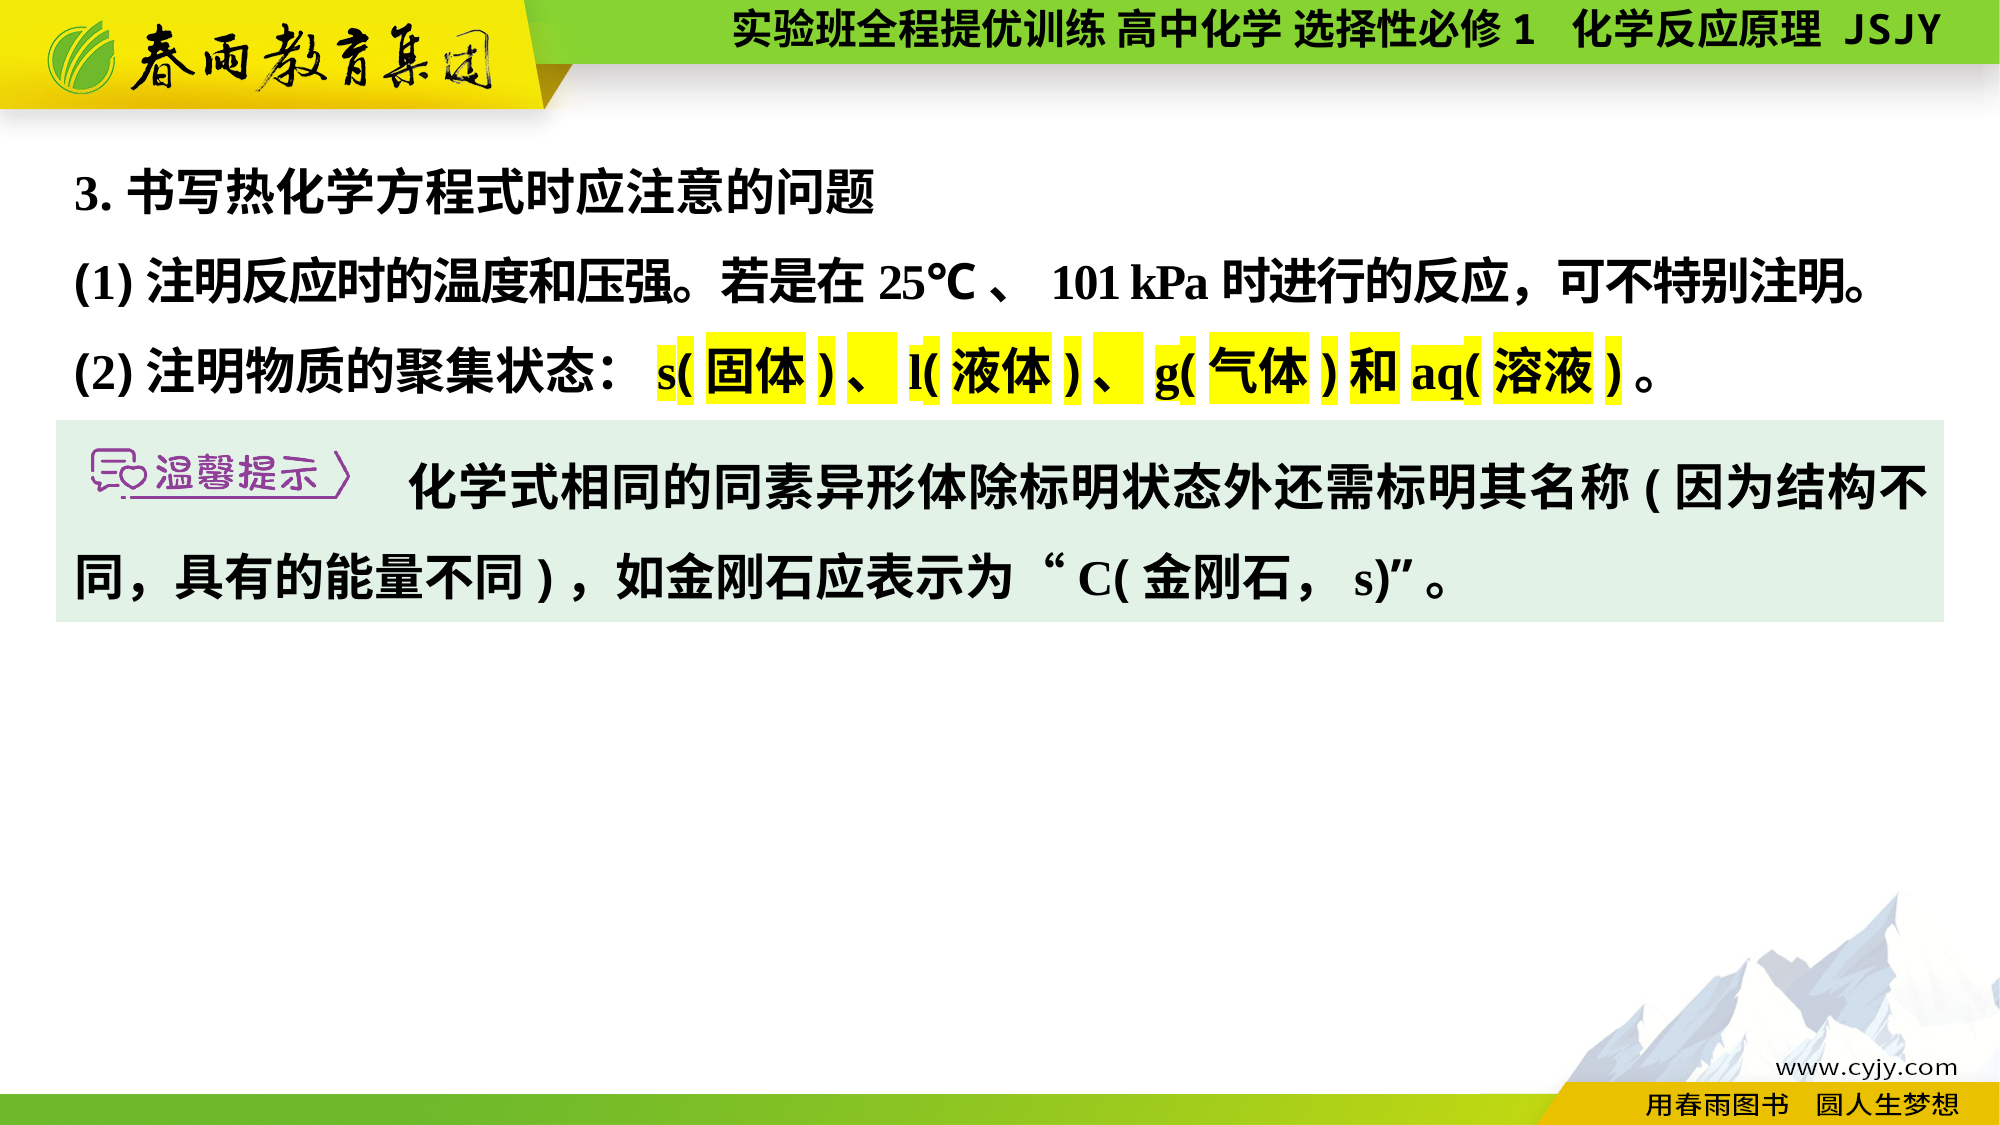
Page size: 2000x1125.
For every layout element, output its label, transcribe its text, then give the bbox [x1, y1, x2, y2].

list 3.书写热化学方程式时应注意的问题 (1)注明反应时的温度和压强。若是在25℃、101 kPa时进行的反应，可不特别注明。 (2)注明物质的聚集状态：s(固体)、l(液体)、g(气体)和aq(溶液)。 [59, 122, 1944, 411]
picture [0, 0, 2000, 1125]
